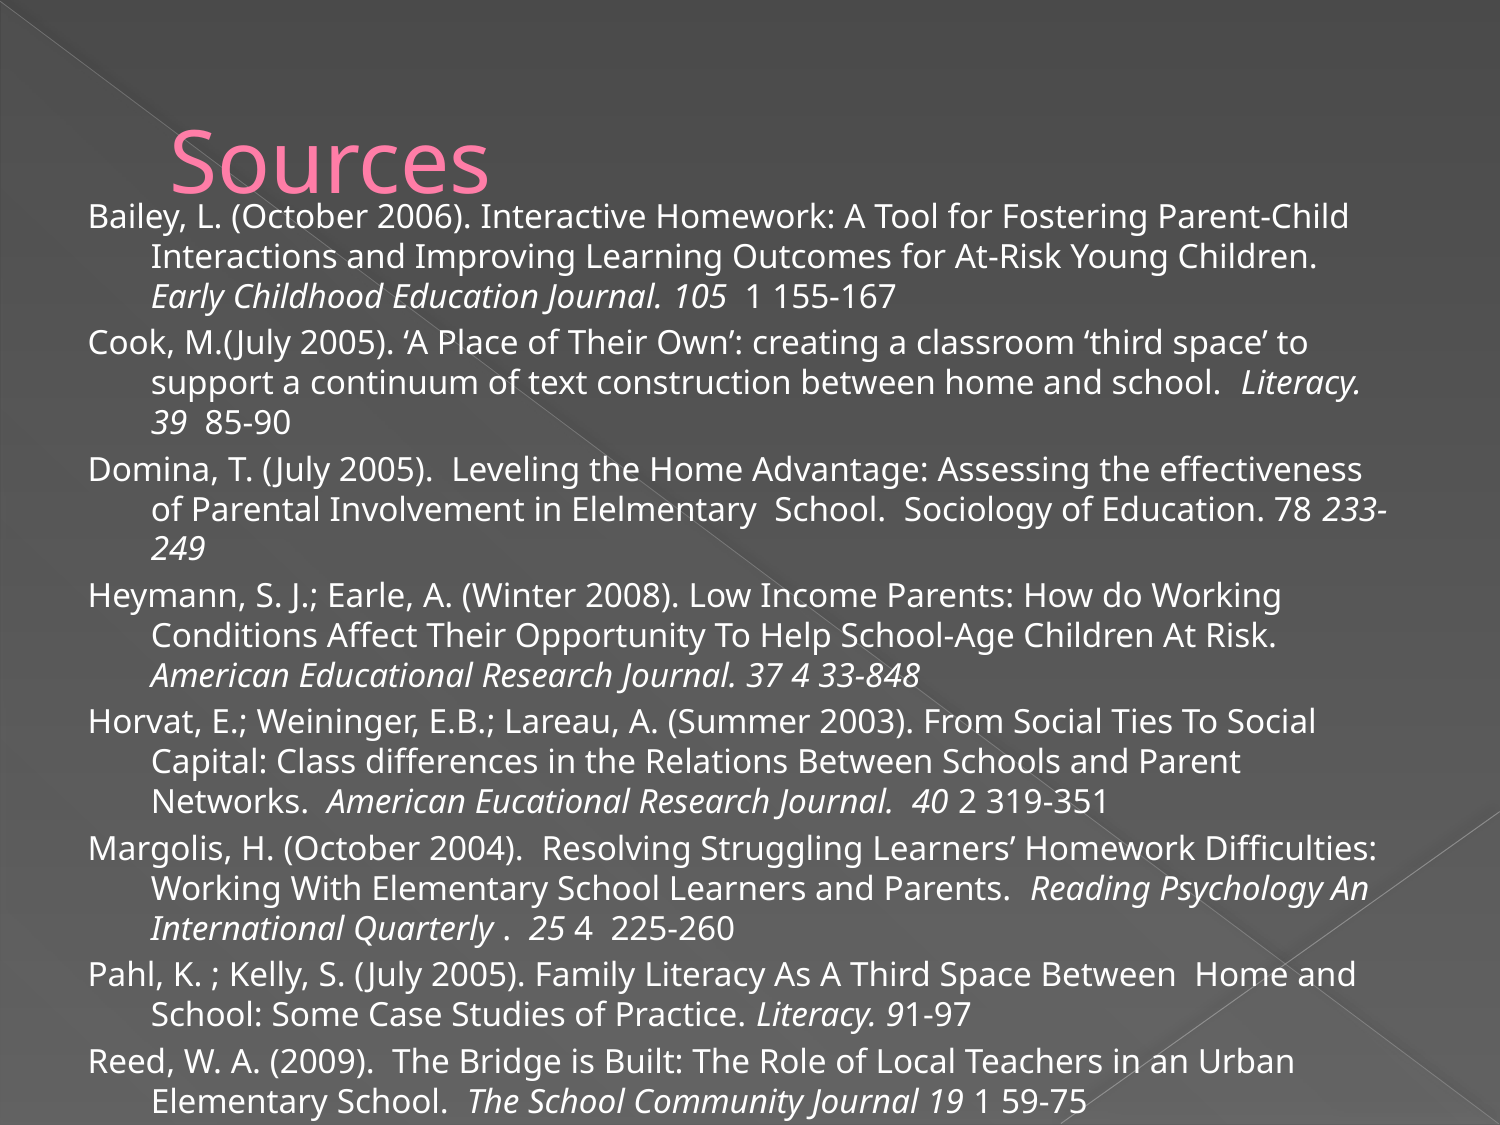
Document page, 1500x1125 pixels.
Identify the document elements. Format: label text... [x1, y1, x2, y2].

title Sources [75, 43, 1425, 274]
list Bailey, L. (October 2006). Interactive Homework: A Tool for Fostering Parent-Child Interactions and Improving Learning Outcomes for At-Risk Young Children. Early Childhood Education Journal. 105 1 155-167 Cook, M.(July 2005). ‘A Place of Their Own’: creating a classroom ‘third space’ to support a continuum of text construction between home and school. Literacy. 39 85-90 Domina, T. (July 2005). Leveling the Home Advantage: Assessing the effectiveness of Parental Involvement in Elelmentary School. Sociology of Education. 78 233-249 Heymann, S. J.; Earle, A. (Winter 2008). Low Income Parents: How do Working Conditions Affect Their Opportunity To Help School-Age Children At Risk. American Educational Research Journal. 37 4 33-848 Horvat, E.; Weininger, E.B.; Lareau, A. (Summer 2003). From Social Ties To Social Capital: Class differences in the Relations Between Schools and Parent Networks. American Eucational Research Journal. 40 2 319-351 Margolis, H. (October 2004). Resolving Struggling Learners’ Homework Difficulties: Working With Elementary School Learners and Parents. Reading Psychology An International Quarterly . 25 4 225-260 Pahl, K. ; Kelly, S. (July 2005). Family Literacy As A Third Space Between Home and School: Some Case Studies of Practice. Literacy. 91-97 Reed, W. A. (2009). The Bridge is Built: The Role of Local Teachers in an Urban Elementary School. The School Community Journal 19 1 59-75 [62, 187, 1413, 1050]
